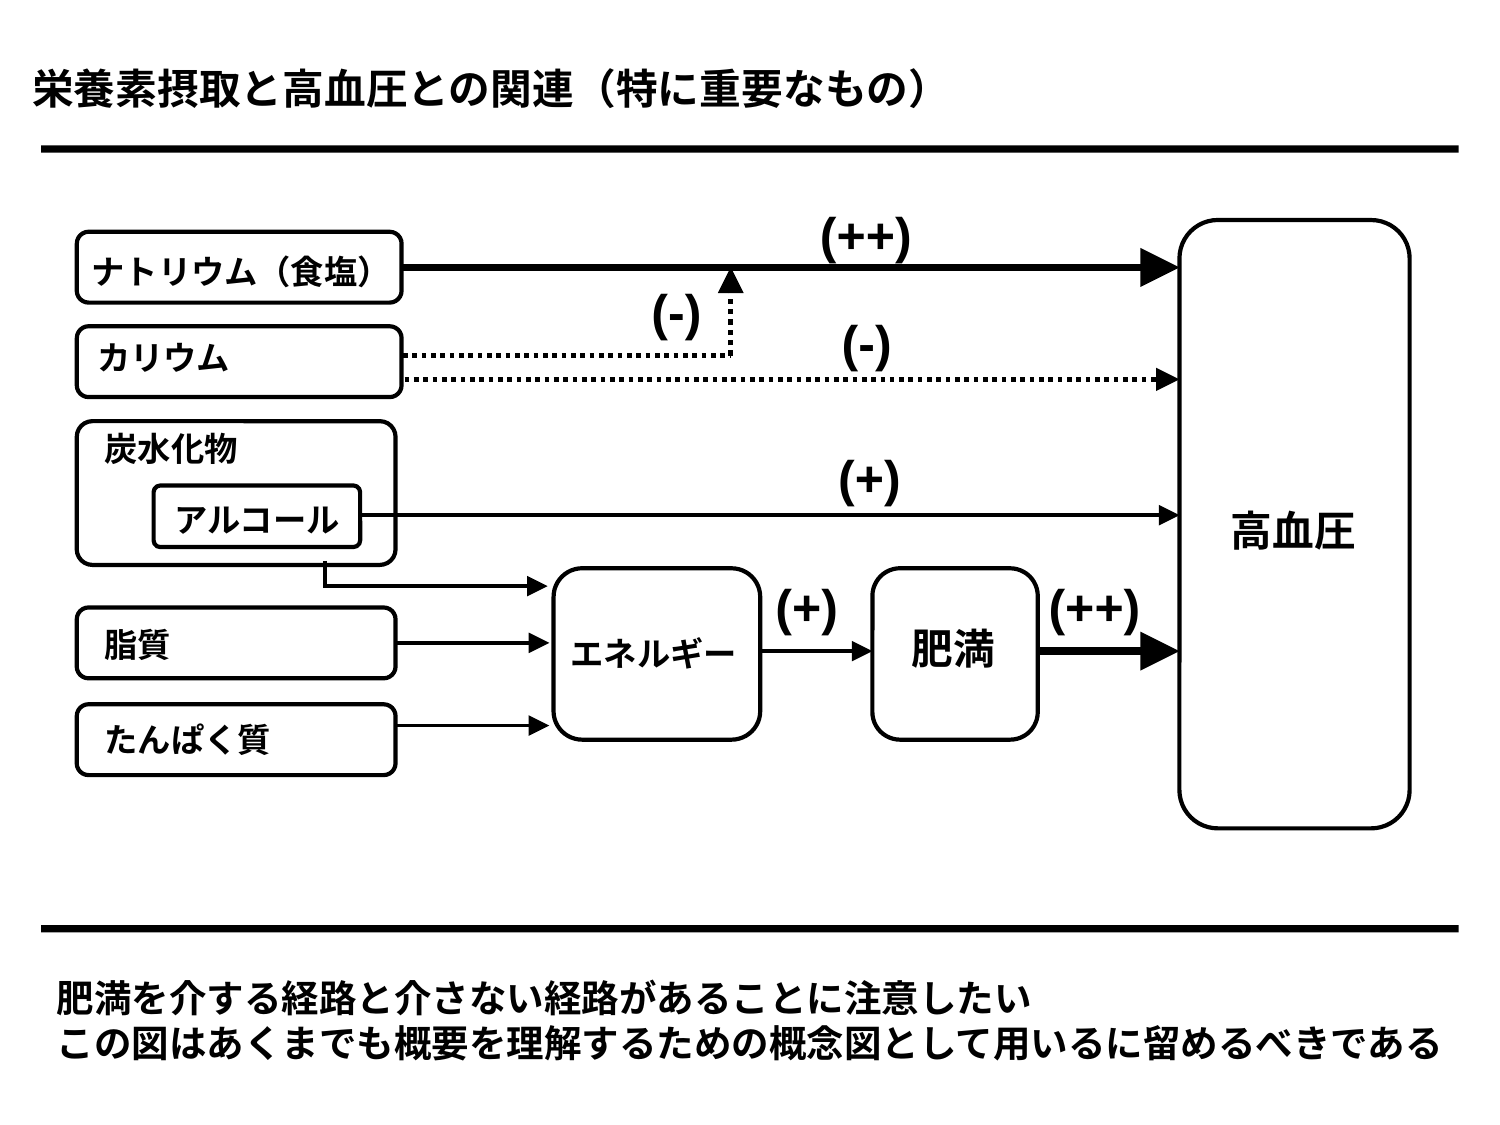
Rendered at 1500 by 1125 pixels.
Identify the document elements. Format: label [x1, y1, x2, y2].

text_box [76, 704, 550, 776]
text_box [823, 439, 916, 513]
text_box [41, 967, 1458, 1073]
text_box [76, 219, 1410, 829]
text_box [805, 196, 927, 264]
text_box [17, 30, 1317, 121]
text_box [76, 326, 731, 398]
text_box [636, 272, 776, 348]
